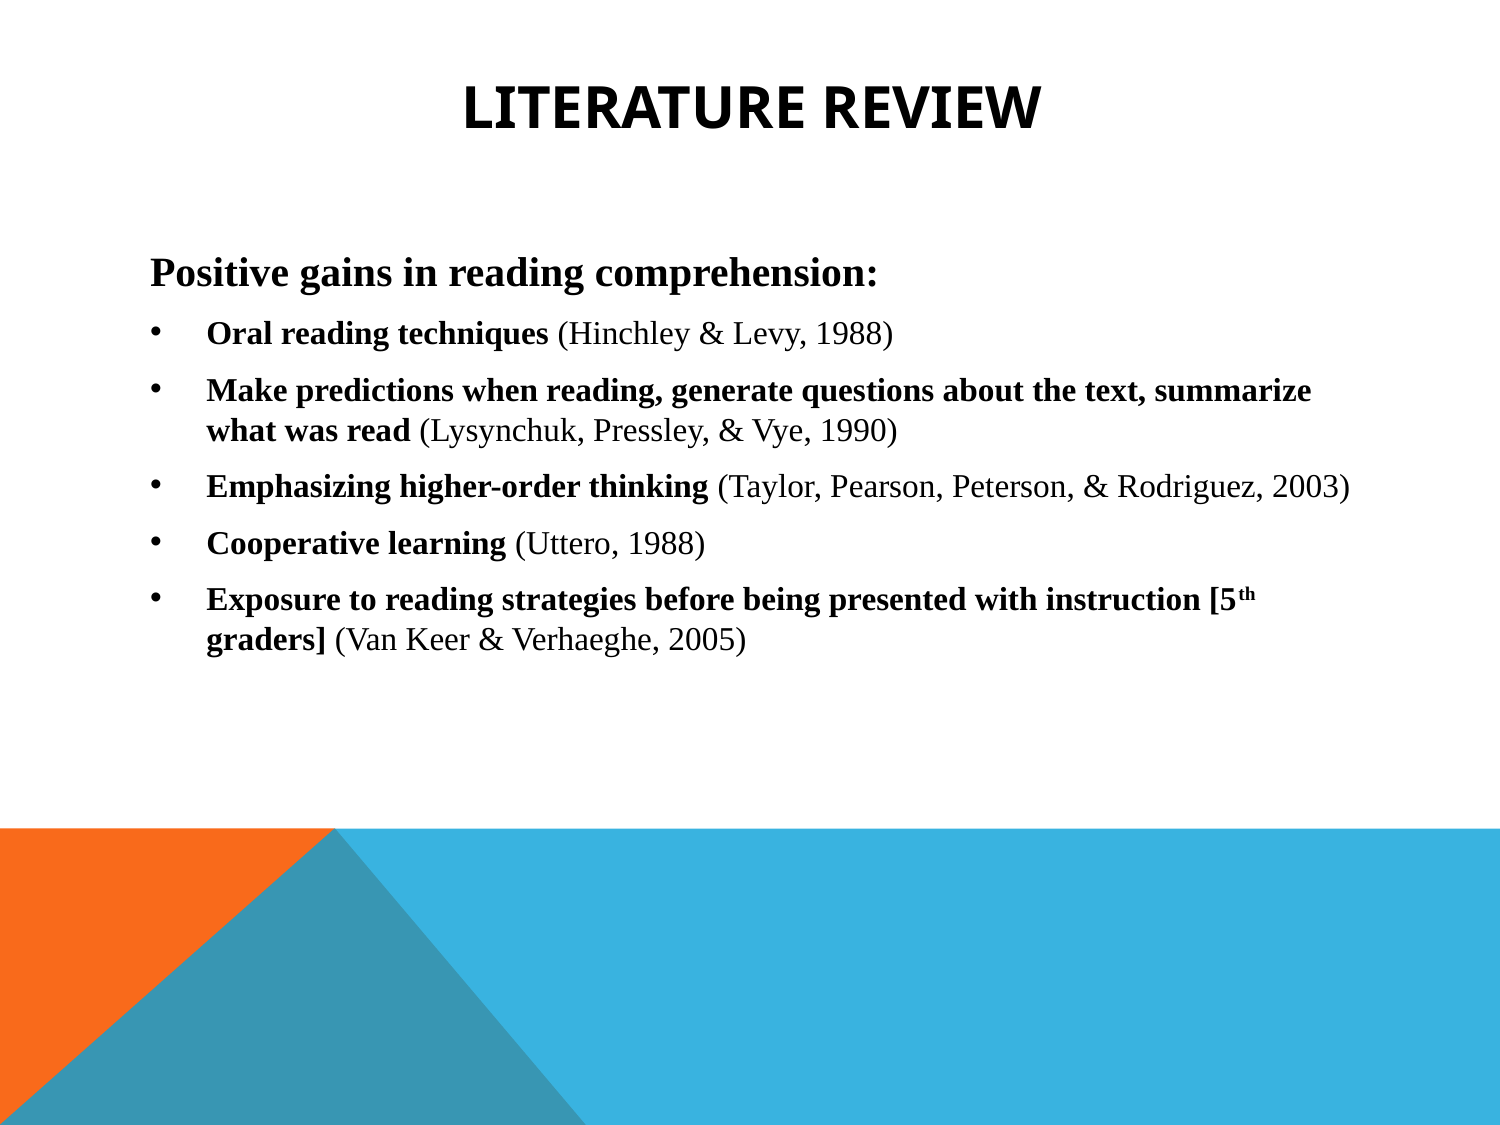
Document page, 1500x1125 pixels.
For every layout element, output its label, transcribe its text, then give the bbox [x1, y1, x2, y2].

title Literature Review [135, 60, 1369, 150]
list Positive gains in reading comprehension: Oral reading techniques (Hinchley & Levy, 1988) Make predictions when reading, generate questions about the text, summarize what was read (Lysynchuk, Pressley, & Vye, 1990) Emphasizing higher-order thinking (Taylor, Pearson, Peterson, & Rodriguez, 2003) Cooperative learning (Uttero, 1988) Exposure to reading strategies before being presented with instruction [5th graders] (Van Keer & Verhaeghe, 2005) [135, 180, 1369, 768]
